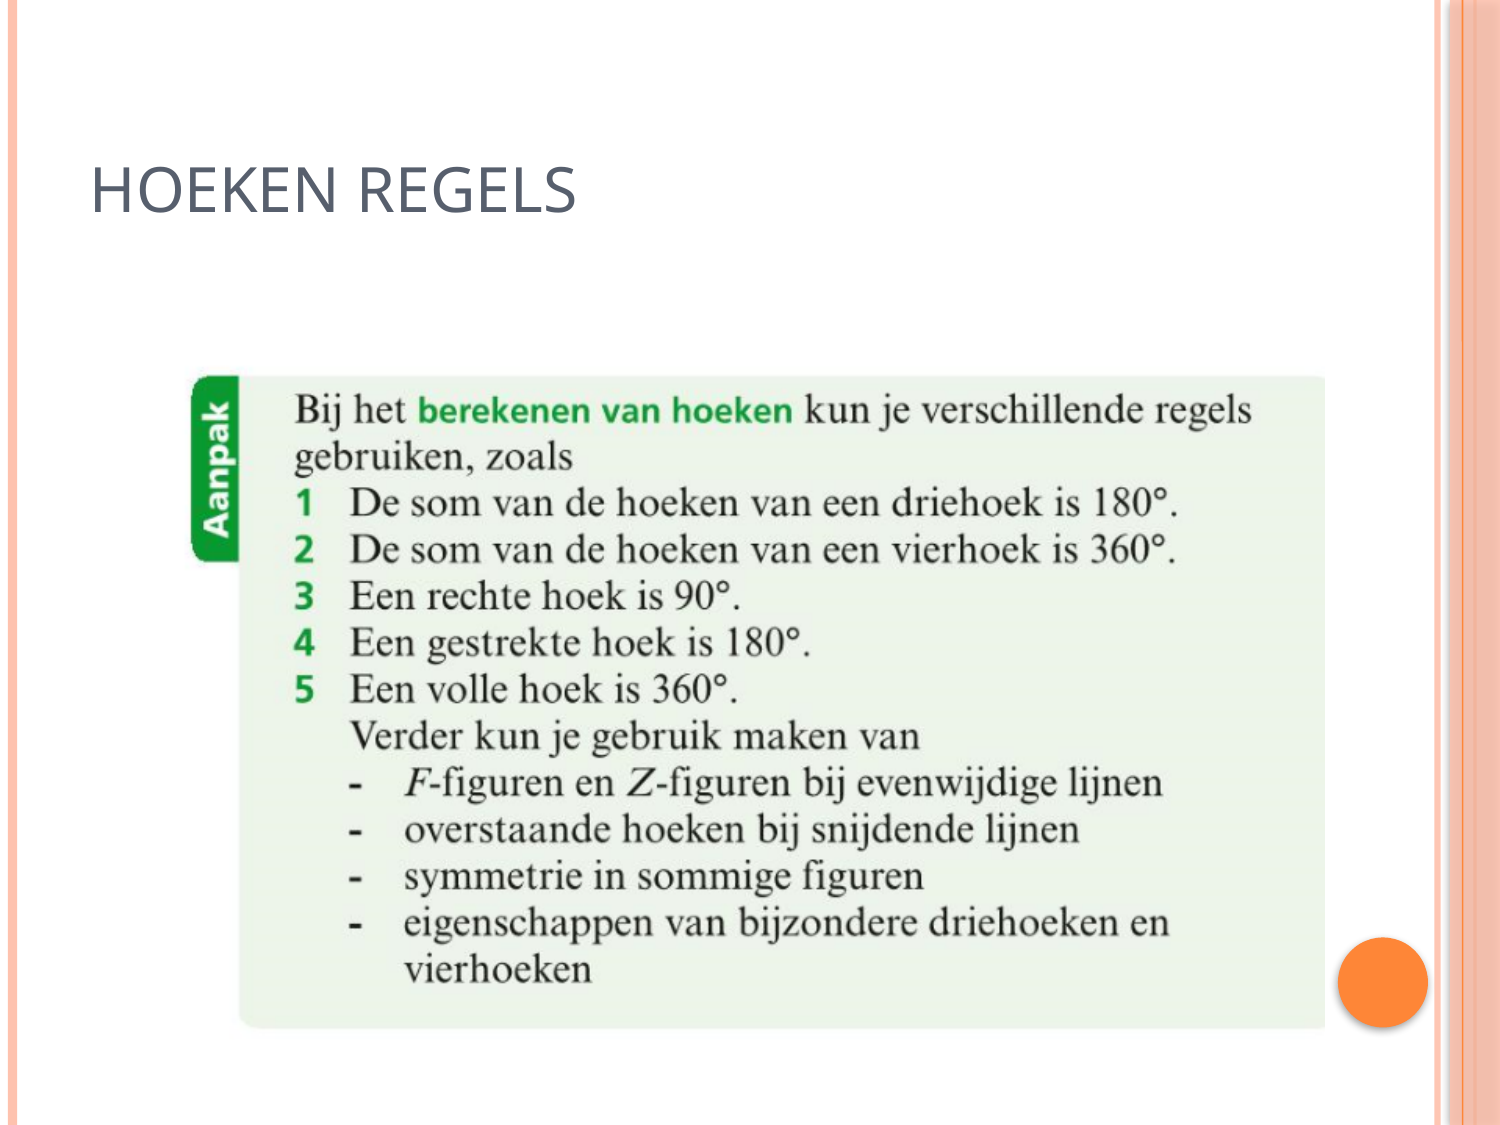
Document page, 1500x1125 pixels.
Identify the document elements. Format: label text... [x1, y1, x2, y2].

picture [174, 361, 1326, 1047]
title Hoeken Regels [75, 45, 1300, 233]
